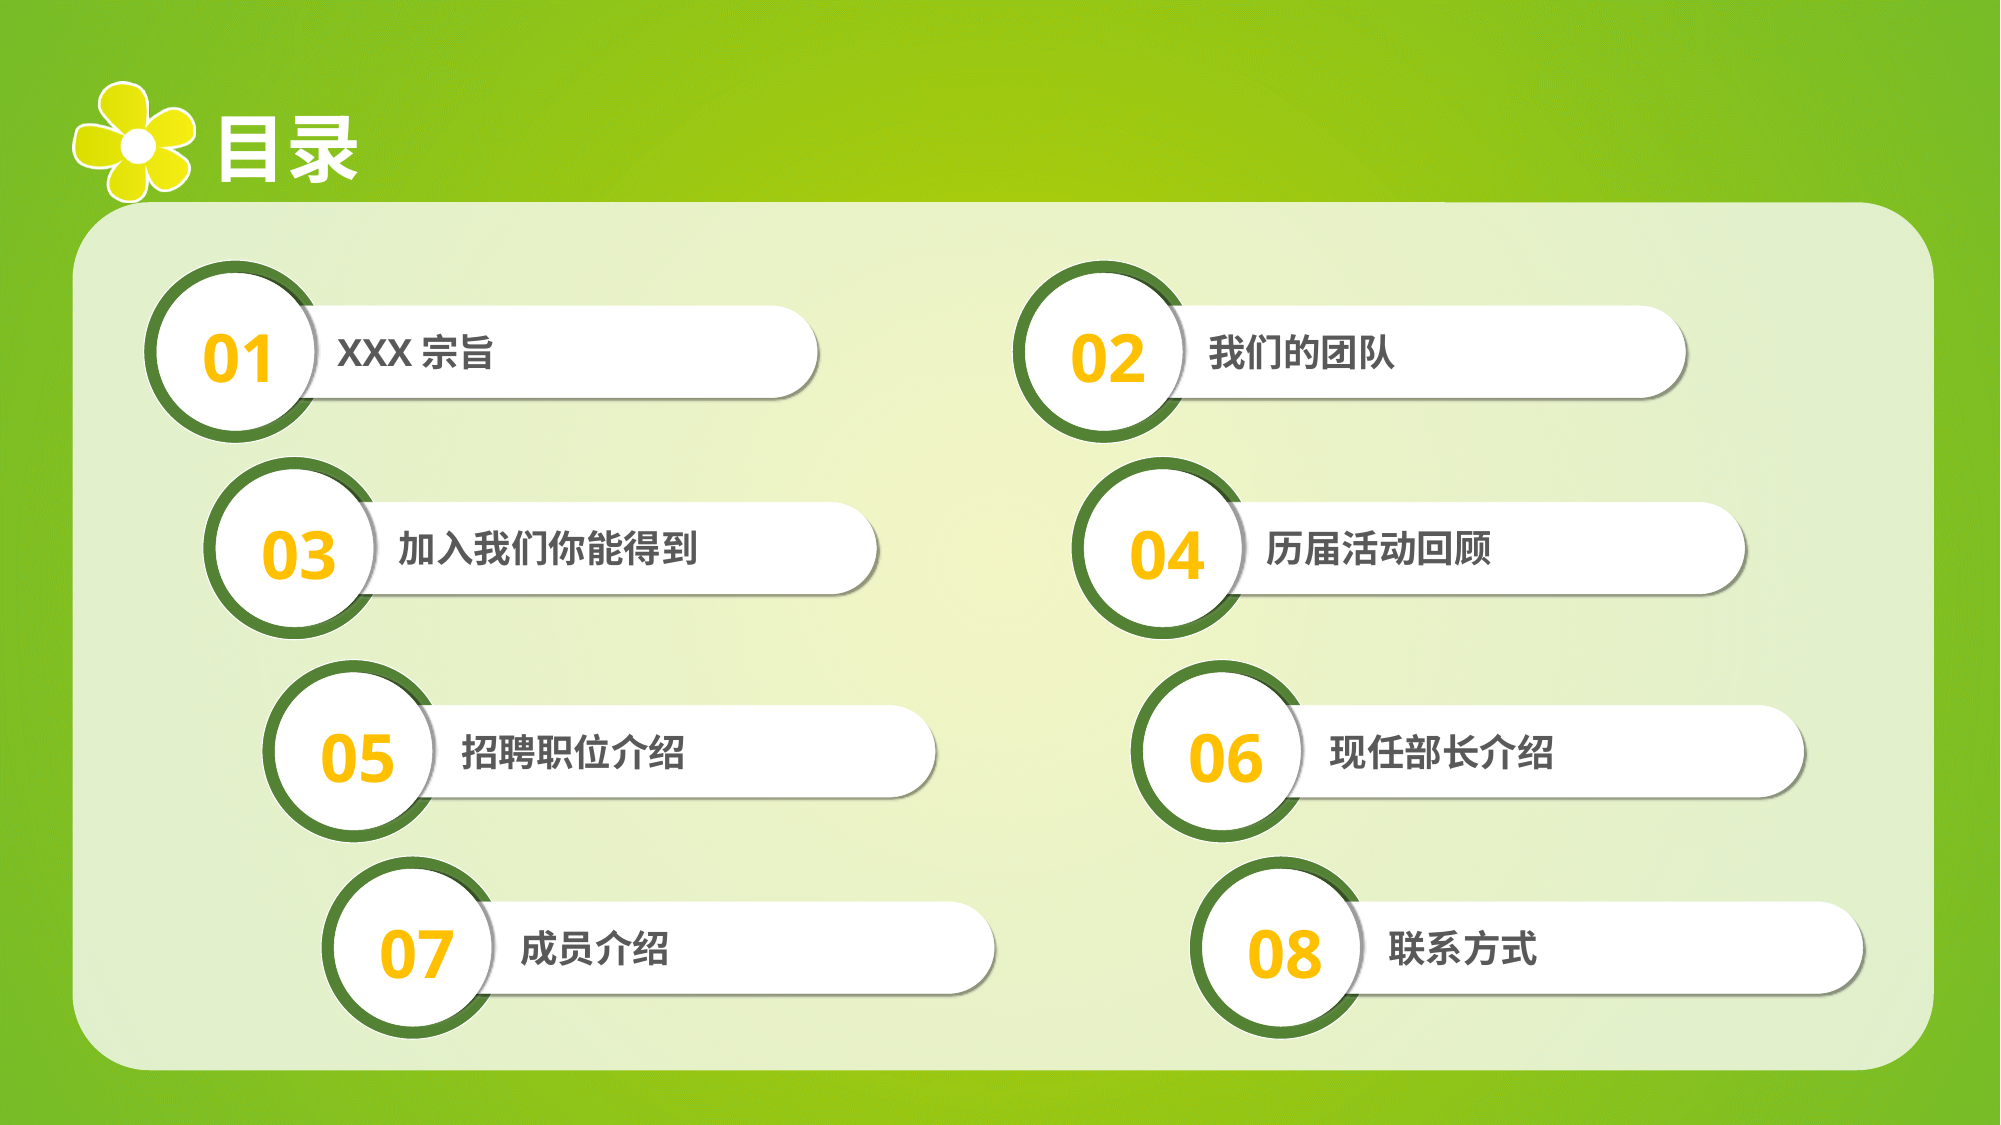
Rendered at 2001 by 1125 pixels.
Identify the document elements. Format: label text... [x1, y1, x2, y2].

text_box [72, 202, 1934, 1071]
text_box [1130, 659, 1804, 843]
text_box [1070, 456, 1745, 640]
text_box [261, 659, 936, 843]
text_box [143, 260, 818, 444]
picture [0, 0, 2000, 1125]
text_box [202, 456, 877, 640]
title 目录 [196, 59, 1863, 202]
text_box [1012, 260, 1686, 444]
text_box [321, 855, 995, 1040]
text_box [1189, 855, 1863, 1040]
